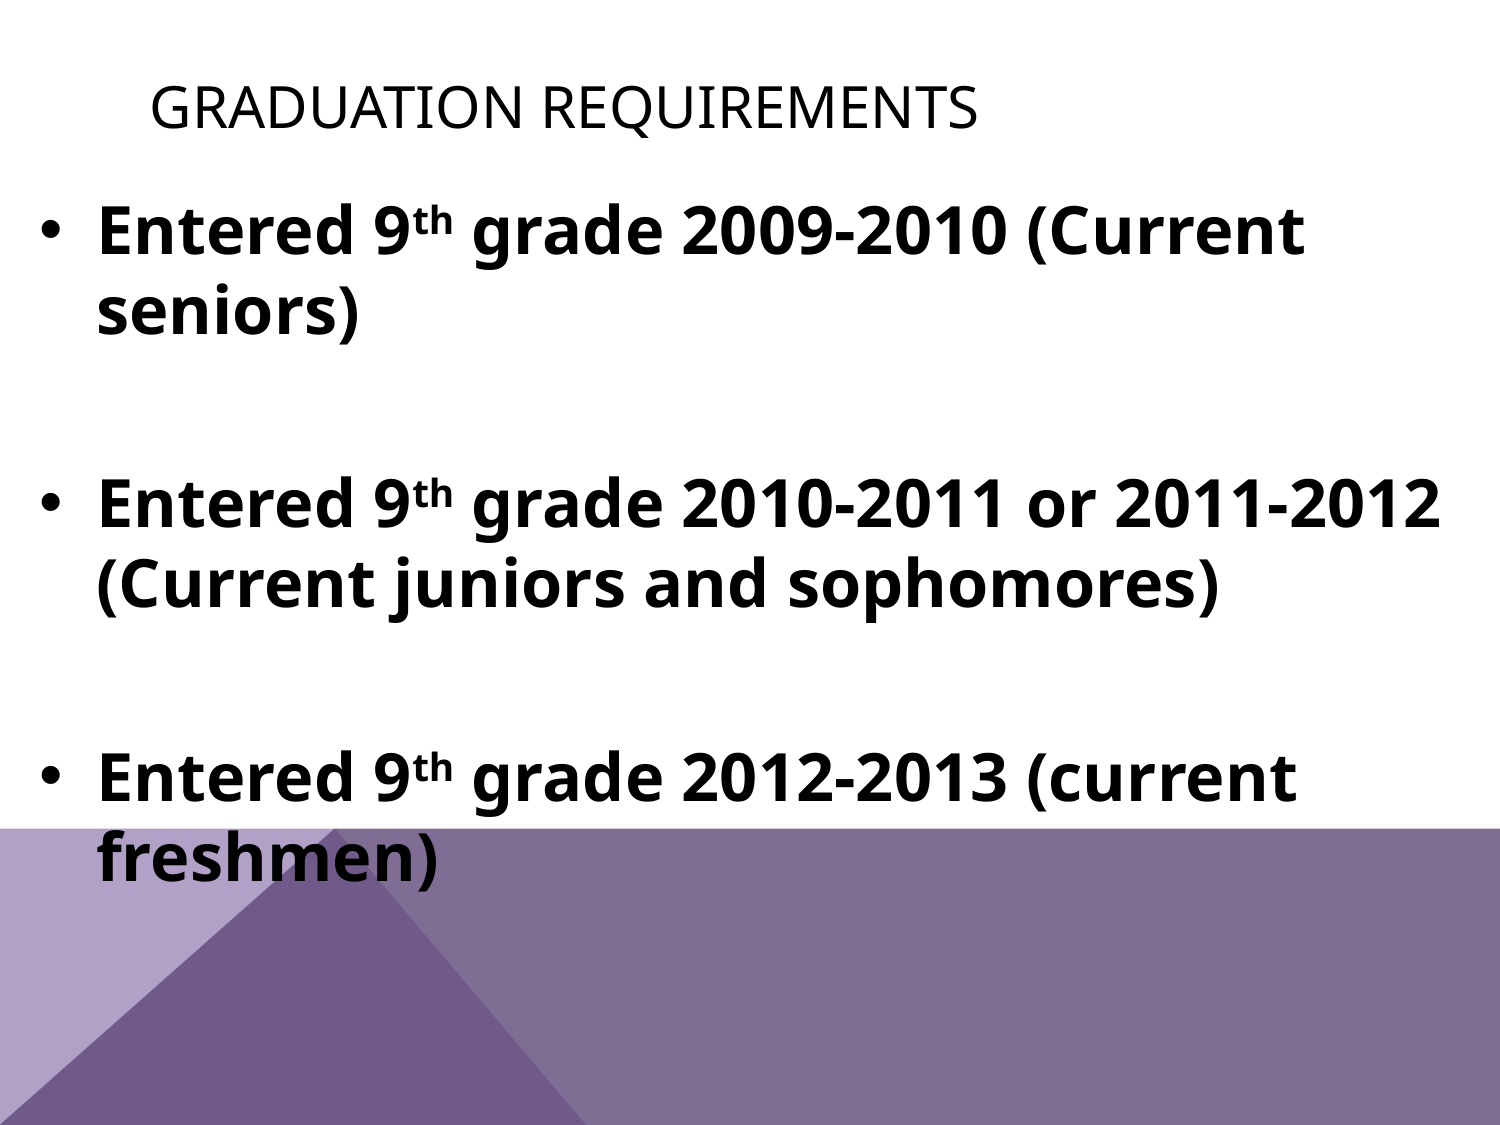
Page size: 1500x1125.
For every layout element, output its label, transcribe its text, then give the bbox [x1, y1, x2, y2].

title Graduation requirements [134, 59, 1369, 150]
list Entered 9th grade 2009-2010 (Current seniors) Entered 9th grade 2010-2011 or 2011-2012 (Current juniors and sophomores) Entered 9th grade 2012-2013 (current freshmen) [24, 180, 1463, 768]
